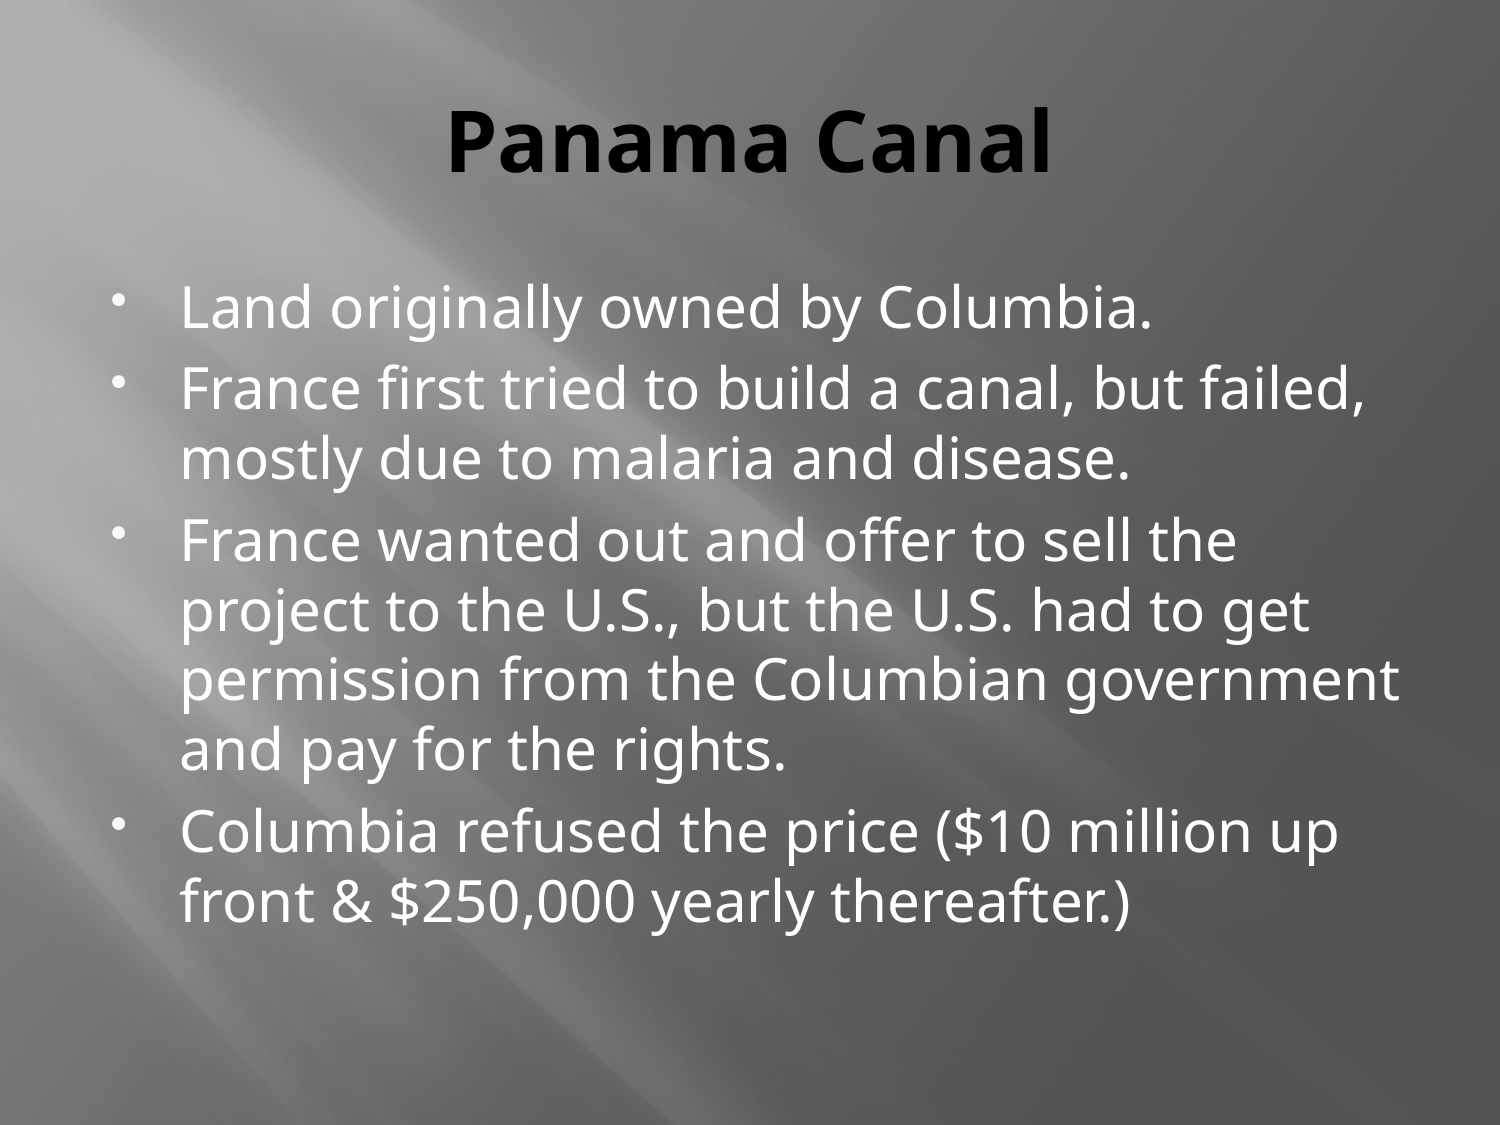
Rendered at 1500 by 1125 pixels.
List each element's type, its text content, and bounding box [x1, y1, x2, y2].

title Panama Canal [75, 45, 1425, 233]
list Land originally owned by Columbia. France first tried to build a canal, but failed, mostly due to malaria and disease. France wanted out and offer to sell the project to the U.S., but the U.S. had to get permission from the Columbian government and pay for the rights. Columbia refused the price ($10 million up front & $250,000 yearly thereafter.) [75, 262, 1425, 1035]
